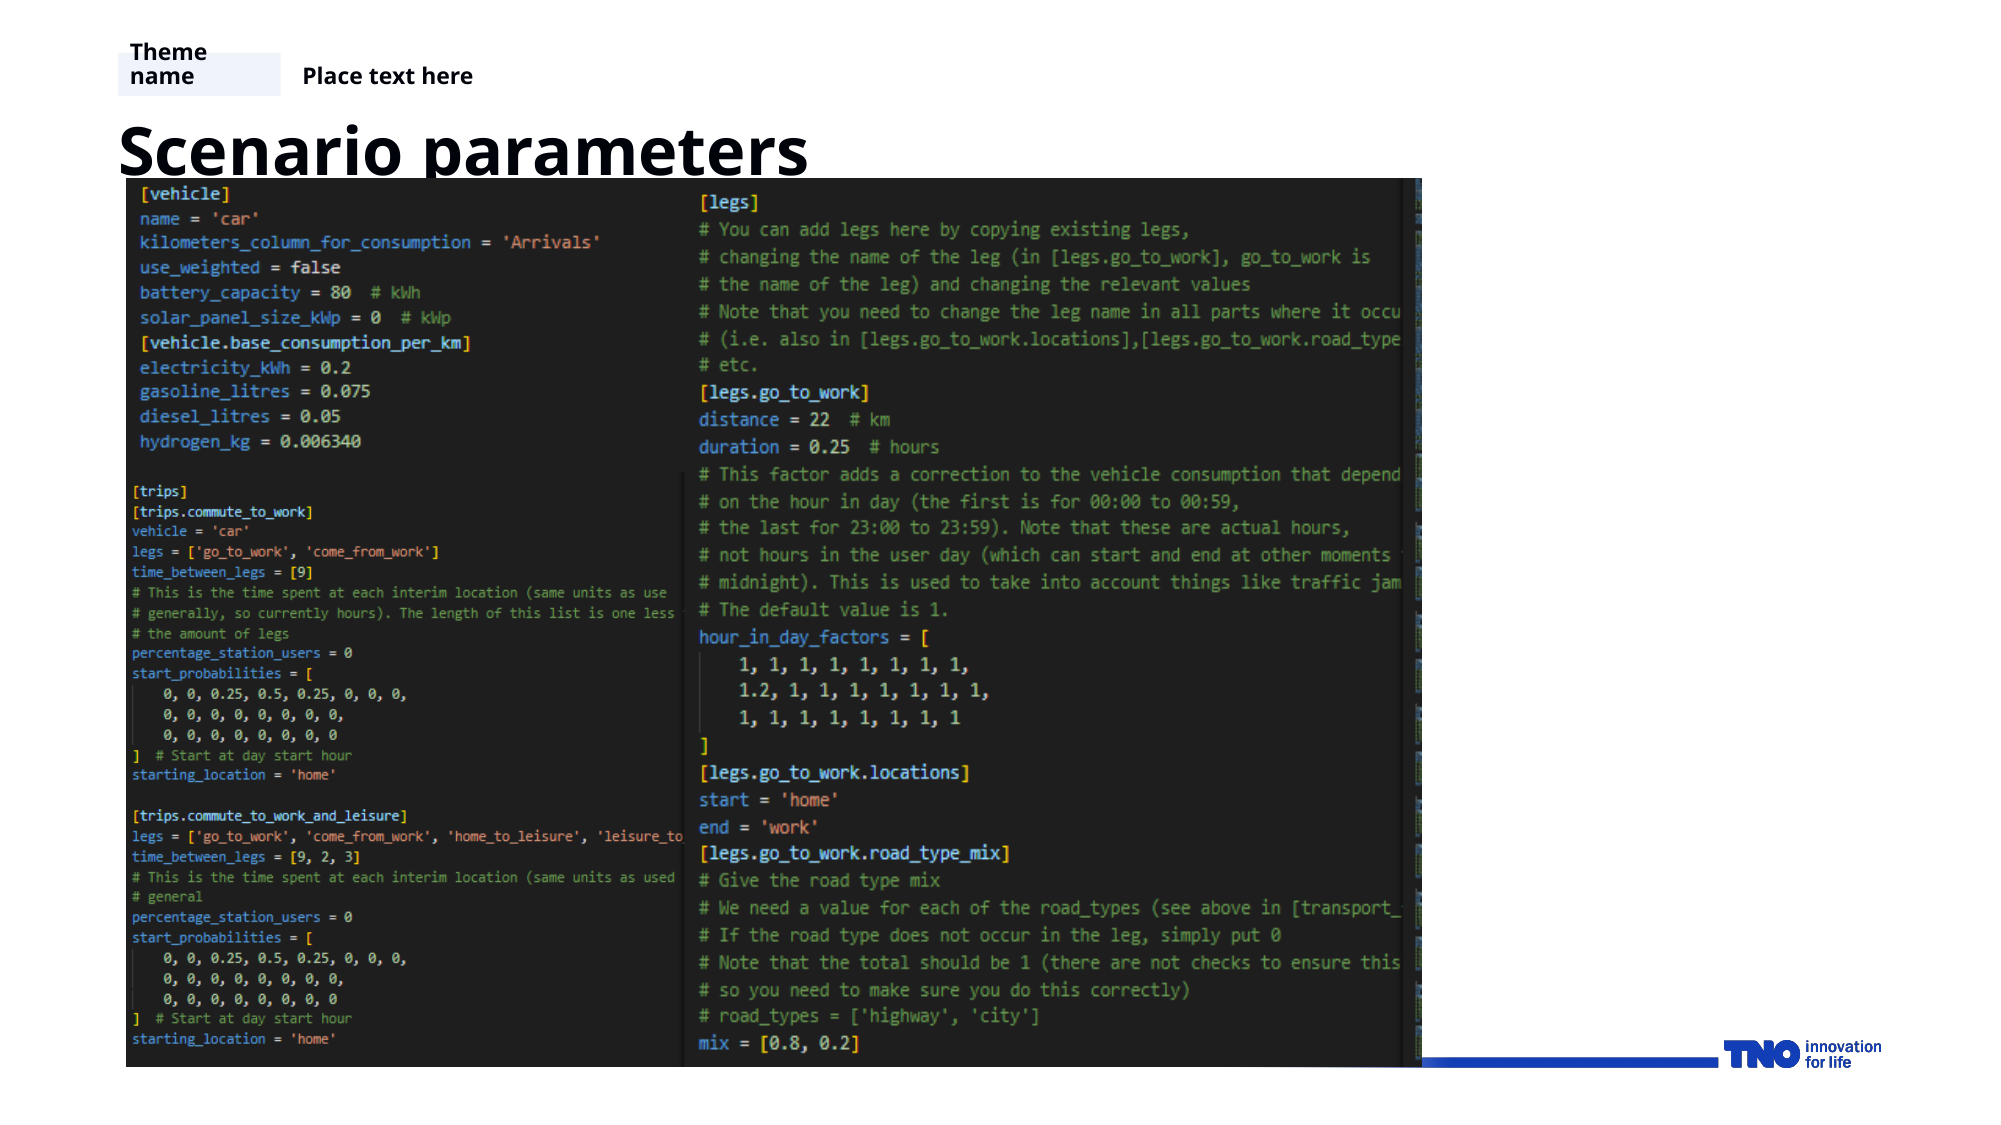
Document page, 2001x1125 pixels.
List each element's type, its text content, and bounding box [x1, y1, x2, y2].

picture [126, 178, 1882, 1068]
list Place text here [302, 54, 1882, 96]
list Theme name [117, 52, 281, 96]
title Scenario parameters [118, 118, 1882, 179]
